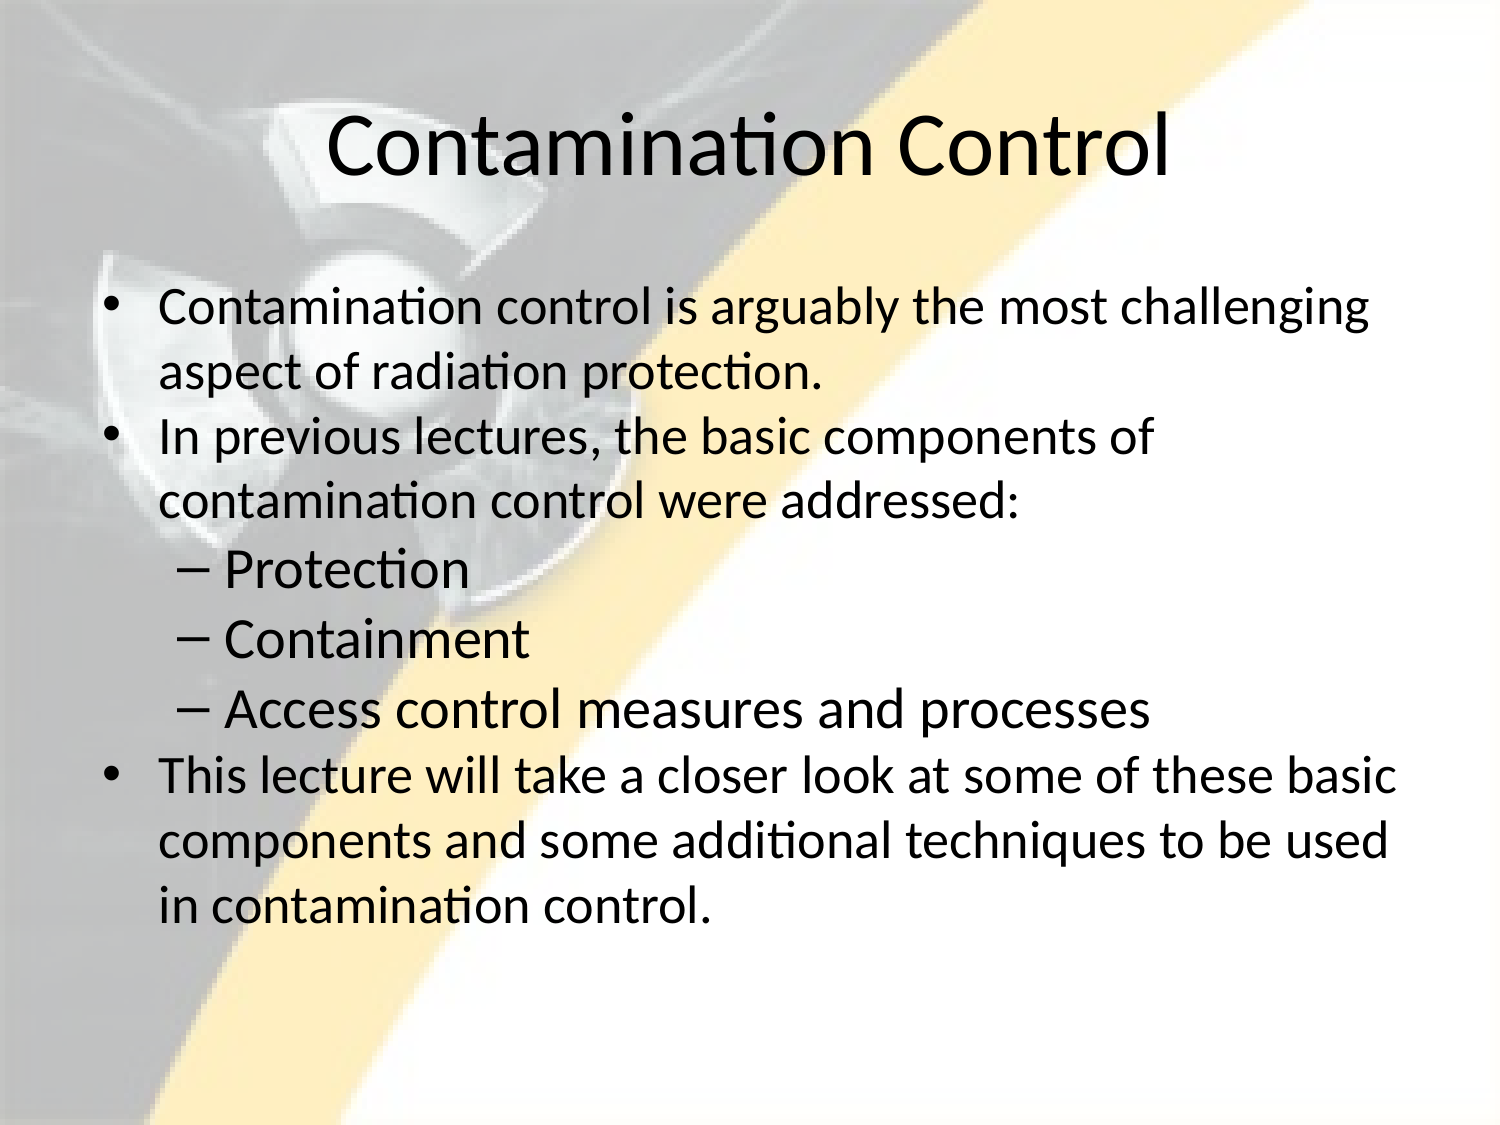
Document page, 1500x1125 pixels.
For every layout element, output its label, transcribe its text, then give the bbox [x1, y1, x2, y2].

title Contamination Control [75, 45, 1425, 233]
list Contamination control is arguably the most challenging aspect of radiation protection. In previous lectures, the basic components of contamination control were addressed: Protection Containment Access control measures and processes This lecture will take a closer look at some of these basic components and some additional techniques to be used in contamination control. [87, 262, 1425, 1000]
